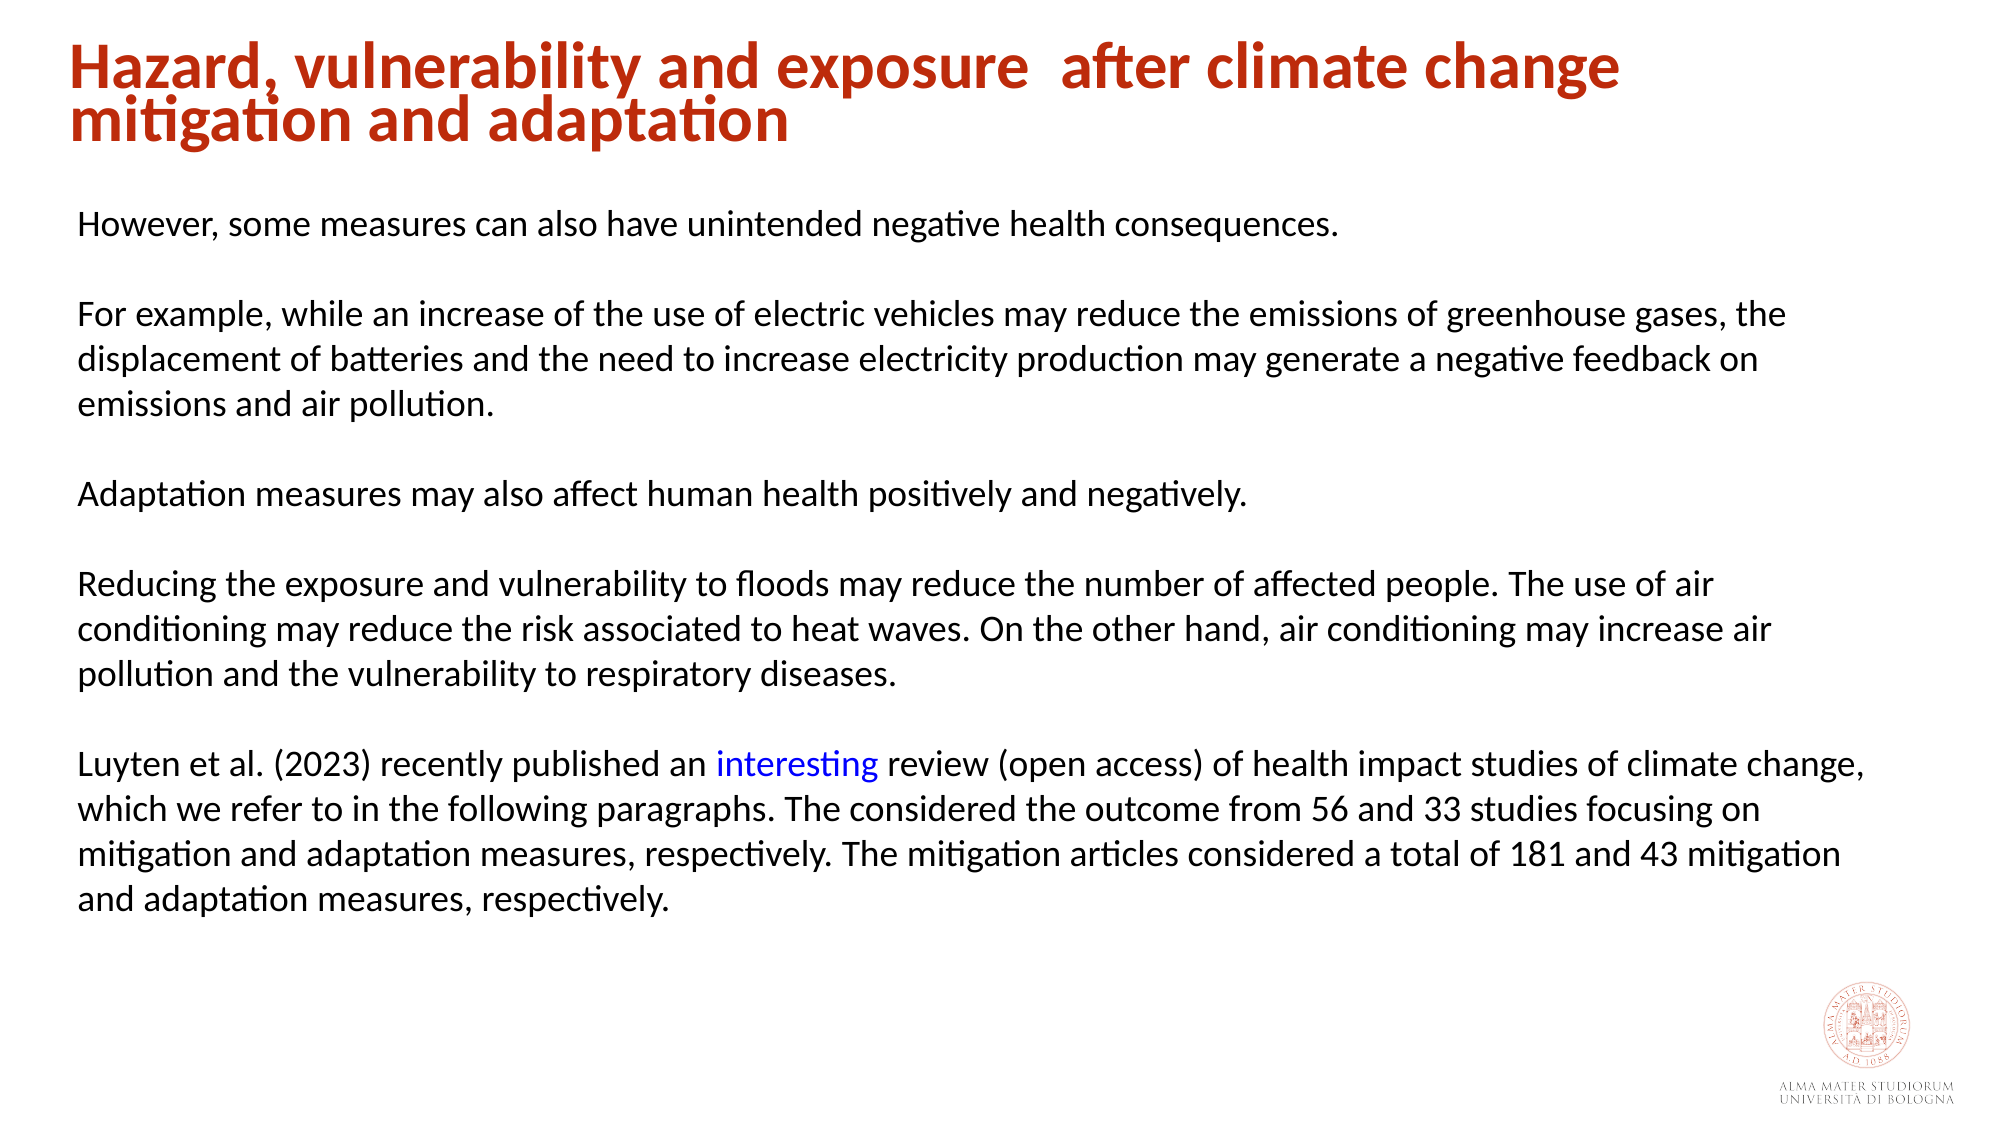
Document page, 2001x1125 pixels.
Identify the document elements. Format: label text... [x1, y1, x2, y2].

text_box However, some measures can also have unintended negative health consequences. For example, while an increase of the use of electric vehicles may reduce the emissions of greenhouse gases, the displacement of batteries and the need to increase electricity production may generate a negative feedback on emissions and air pollution. Adaptation measures may also affect human health positively and negatively. Reducing the exposure and vulnerability to floods may reduce the number of affected people. The use of air conditioning may reduce the risk associated to heat waves. On the other hand, air conditioning may increase air pollution and the vulnerability to respiratory diseases. Luyten et al. (2023) recently published an interesting review (open access) of health impact studies of climate change, which we refer to in the following paragraphs. The considered the outcome from 56 and 33 studies focusing on mitigation and adaptation measures, respectively. The mitigation articles considered a total of 181 and 43 mitigation and adaptation measures, respectively. [62, 191, 1907, 926]
picture [1752, 964, 1981, 1118]
list Hazard, vulnerability and exposure after climate change mitigation and adaptation [55, 42, 1898, 149]
